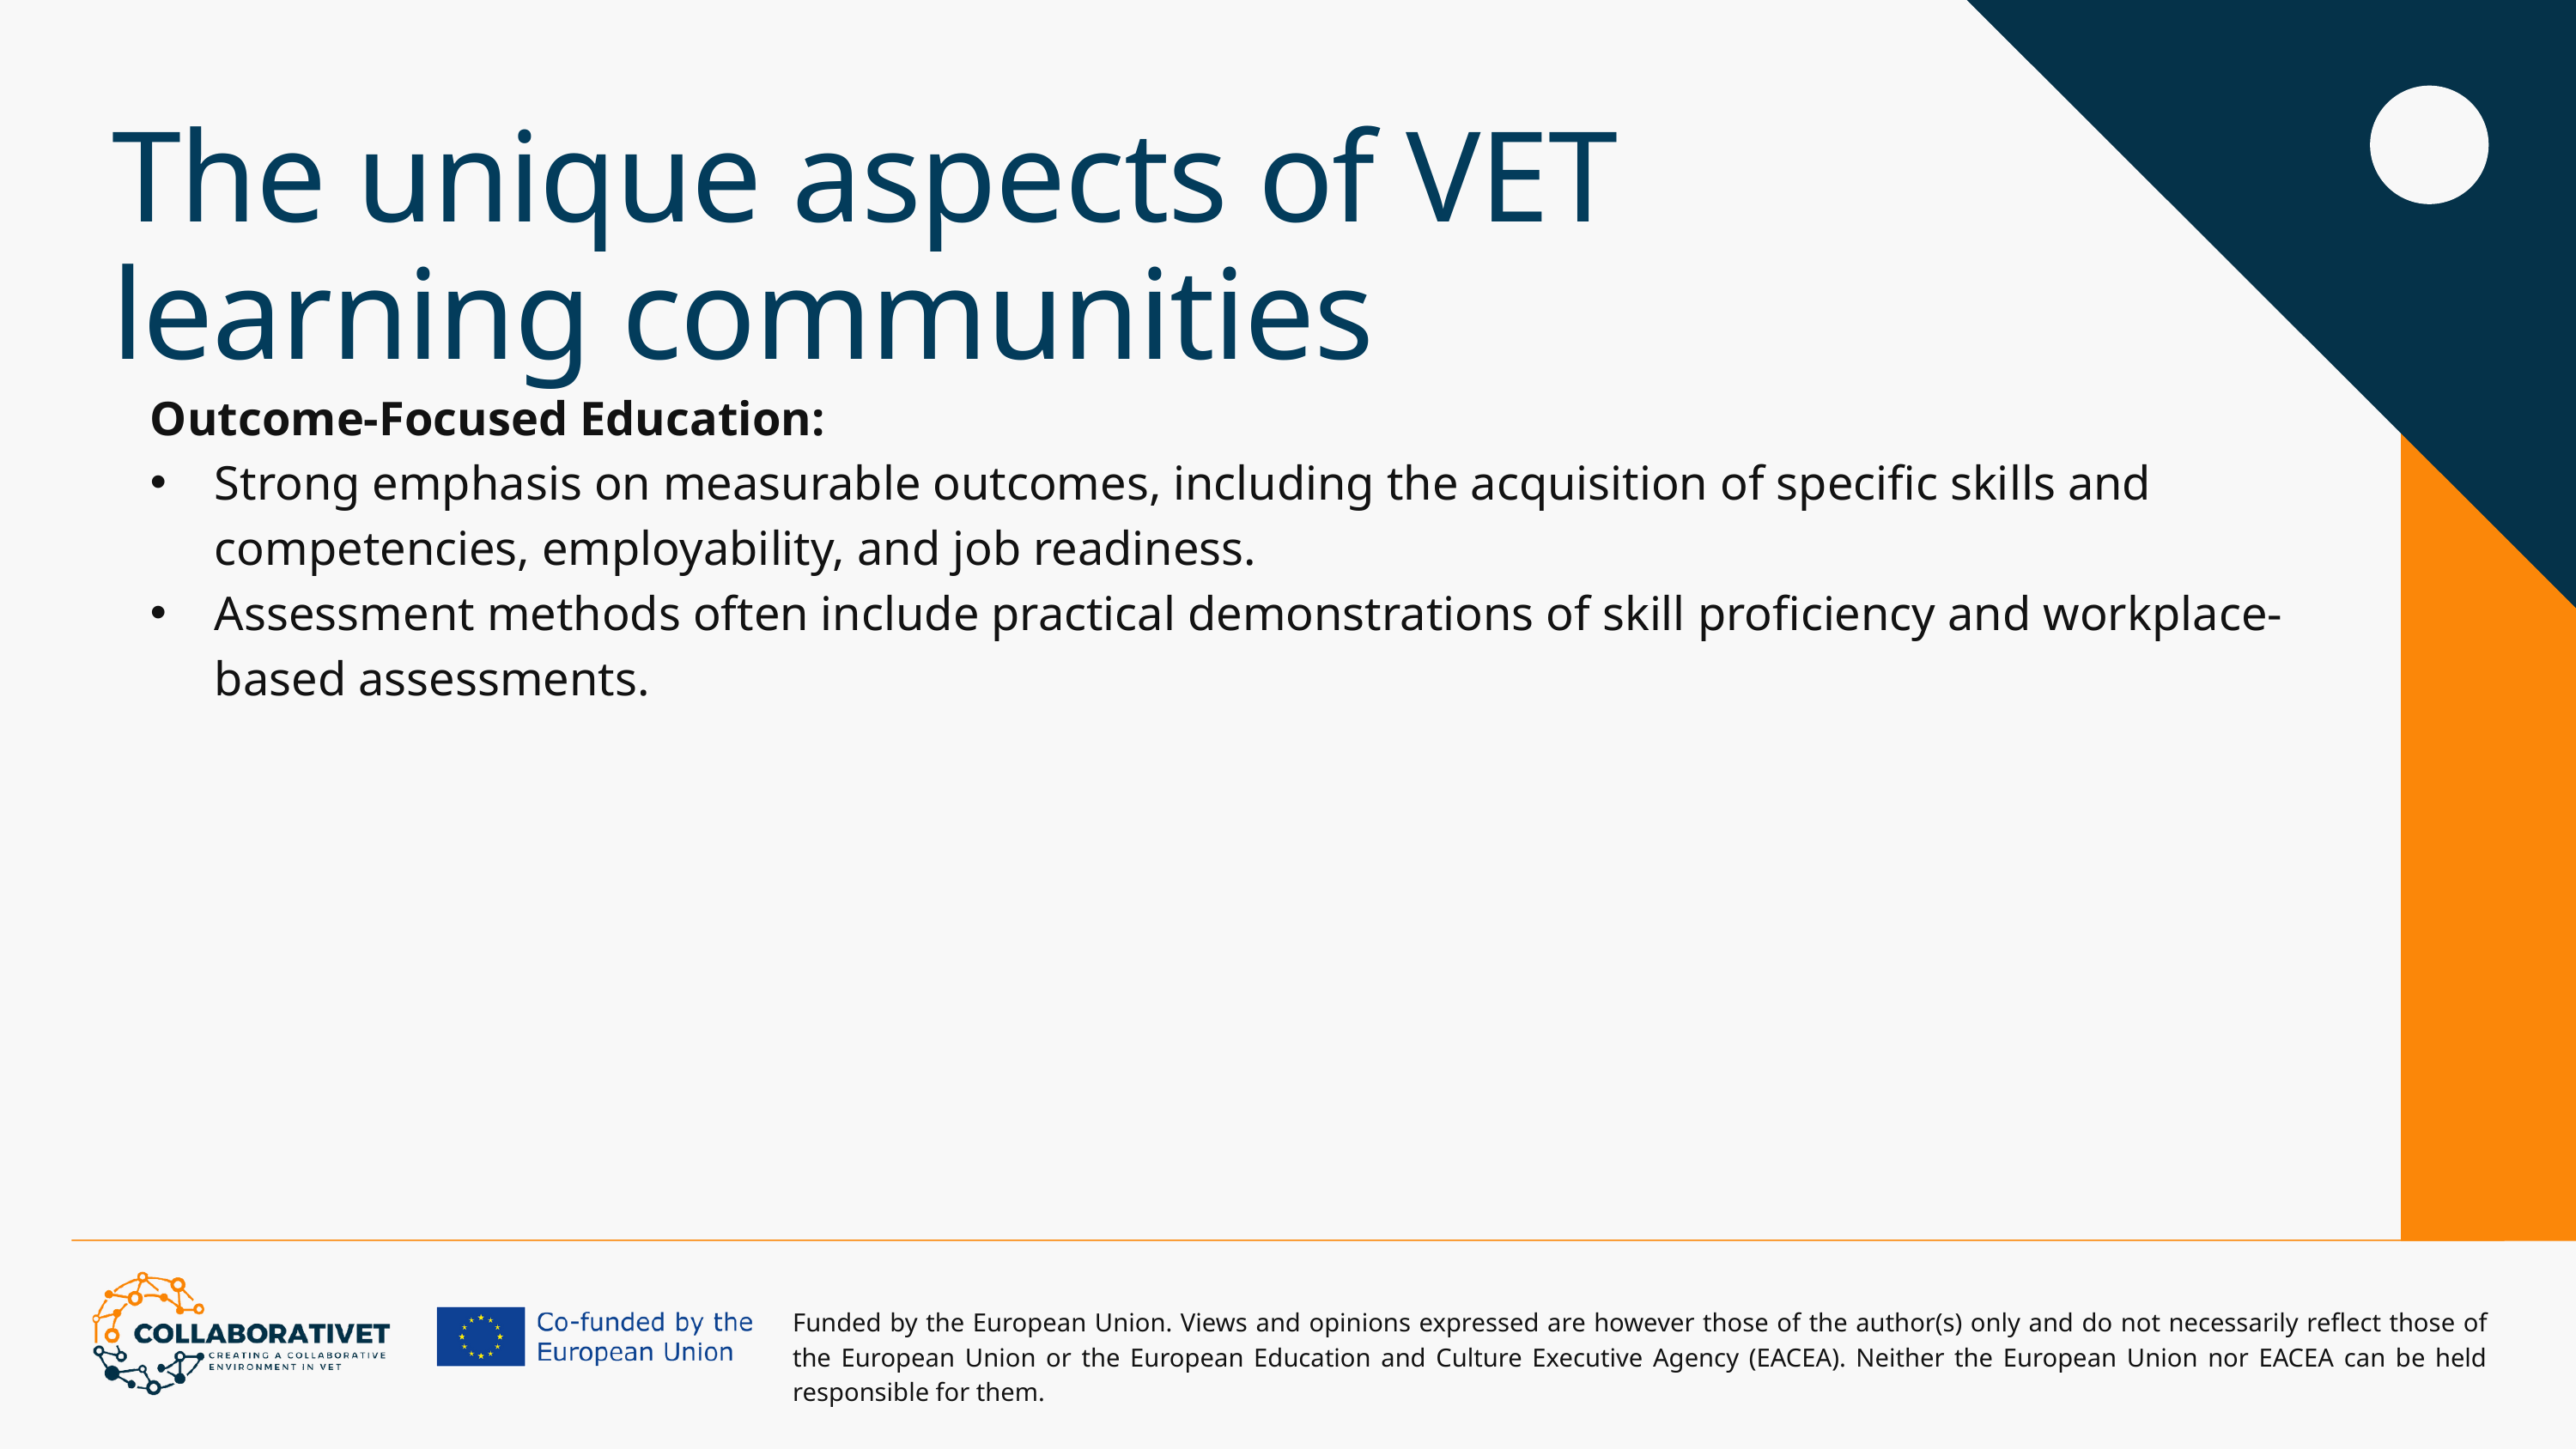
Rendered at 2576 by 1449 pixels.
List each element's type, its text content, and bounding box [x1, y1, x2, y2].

text_box Funded by the European Union. Views and opinions expressed are however those of the author(s) only and do not necessarily reflect those of the European Union or the European Education and Culture Executive Agency (EACEA). Neither the European Union nor EACEA can be held responsible for them. [793, 1301, 2489, 1407]
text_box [1966, 0, 2576, 609]
text_box Outcome-Focused Education: Strong emphasis on measurable outcomes, including the acquisition of specific skills and competencies, employability, and job readiness. Assessment methods often include practical demonstrations of skill proficiency and workplace-based assessments. [149, 379, 2329, 706]
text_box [2369, 85, 2489, 205]
text_box [2401, 615, 2576, 1241]
text_box The unique aspects of VET learning communities [112, 109, 1828, 385]
text_box [78, 1179, 408, 1240]
text_box [416, 1287, 782, 1386]
text_box [78, 1241, 408, 1449]
